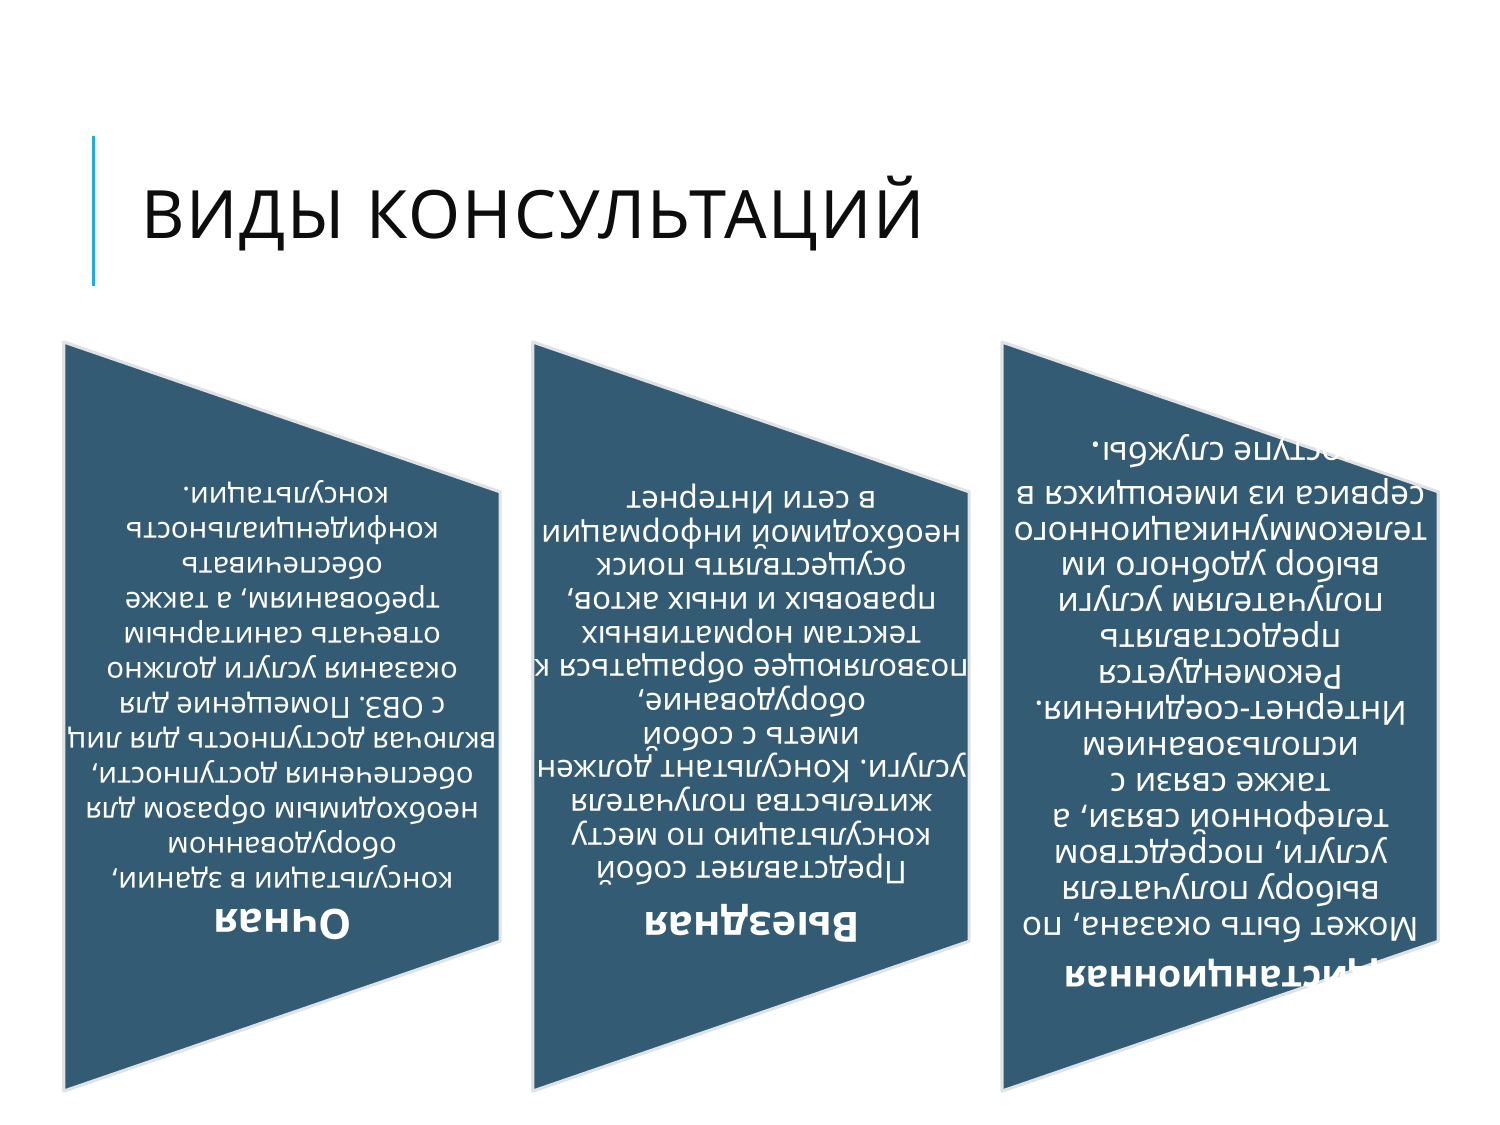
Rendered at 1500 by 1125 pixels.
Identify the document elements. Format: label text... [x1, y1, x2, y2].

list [63, 341, 1439, 1092]
title Виды консультаций [126, 96, 1322, 336]
